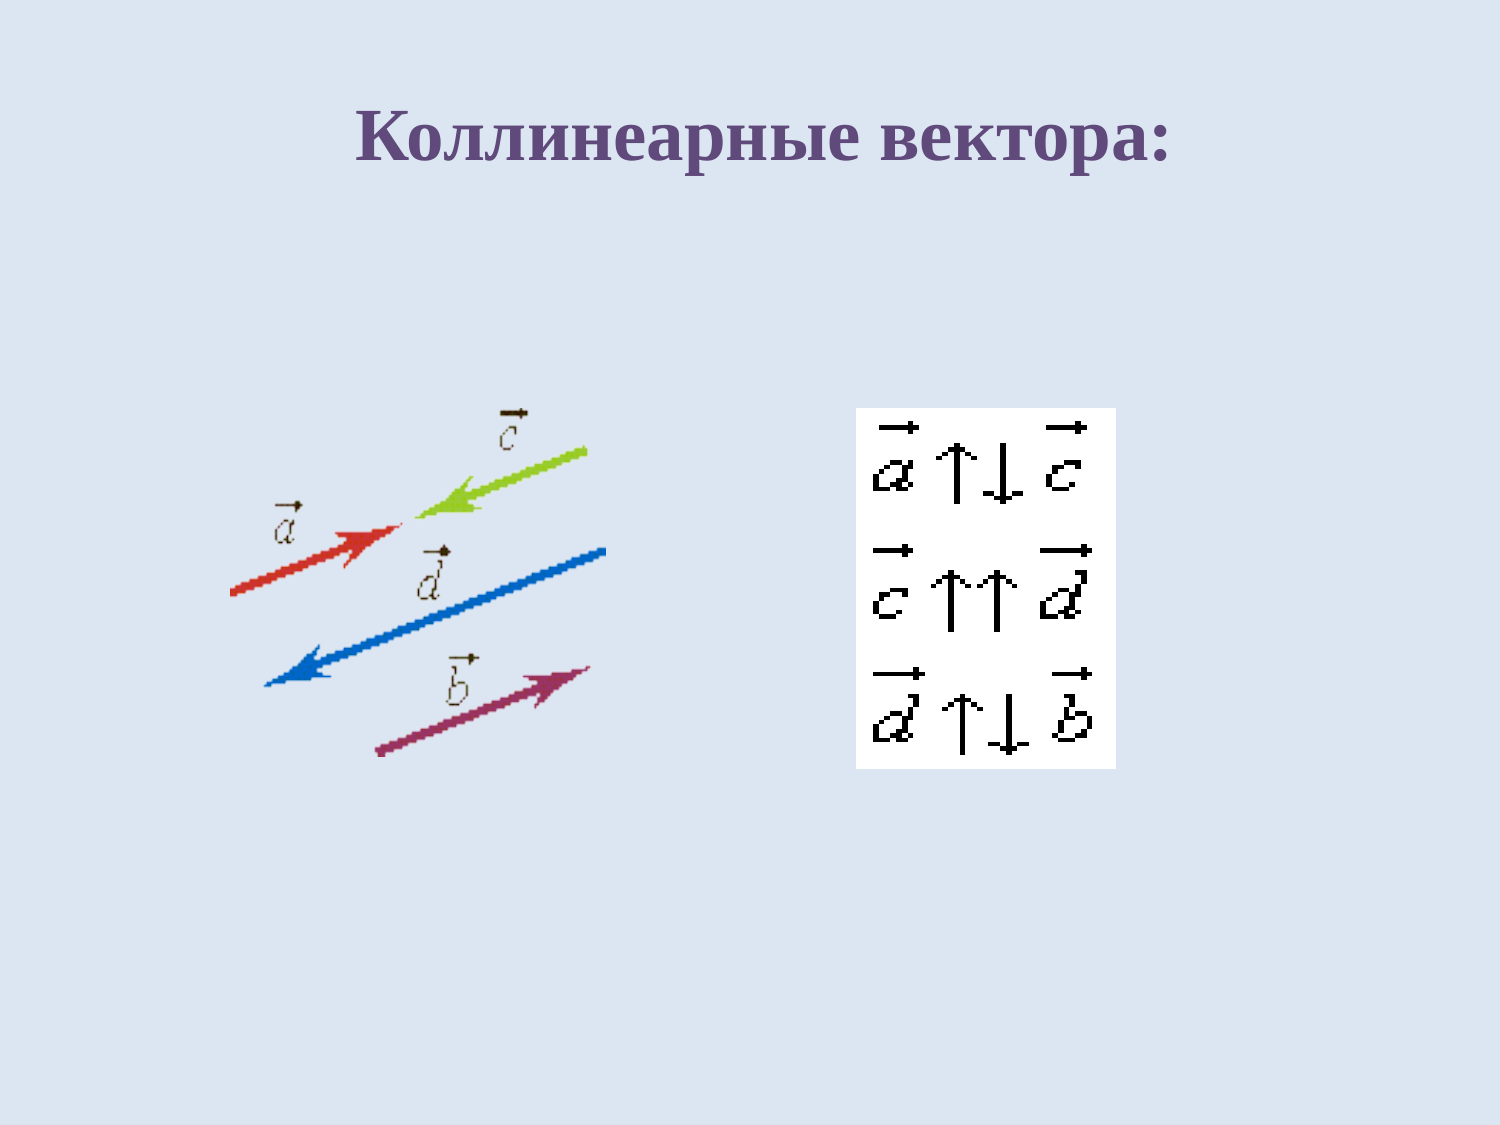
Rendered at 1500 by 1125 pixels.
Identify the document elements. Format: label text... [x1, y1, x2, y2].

text_box Коллинеарные вектора: [340, 78, 1190, 183]
picture [229, 408, 606, 757]
picture [855, 408, 1117, 769]
